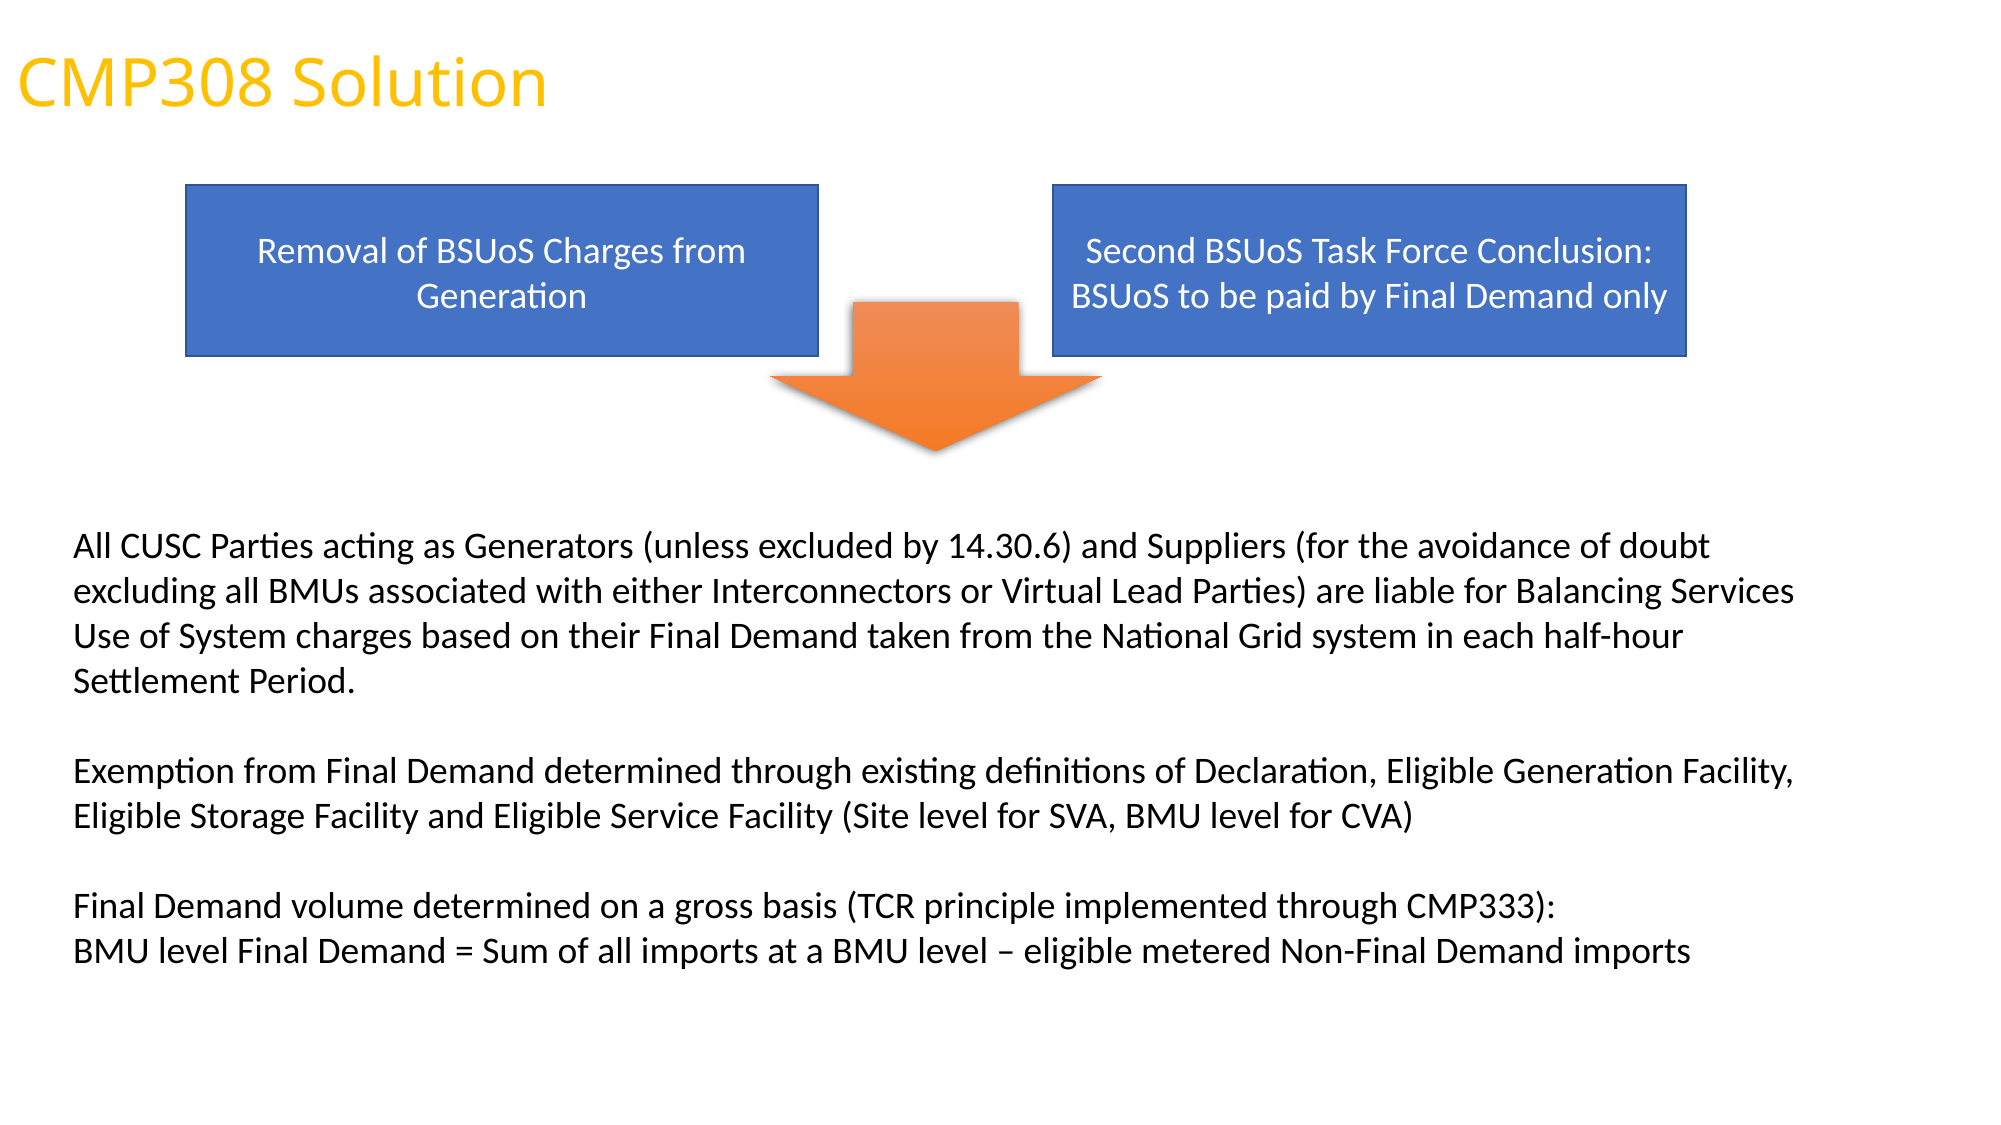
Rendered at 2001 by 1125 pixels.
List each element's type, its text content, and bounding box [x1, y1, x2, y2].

text_box CMP308 Solution [2, 31, 566, 127]
text_box Removal of BSUoS Charges from Generation [185, 184, 819, 357]
text_box All CUSC Parties acting as Generators (unless excluded by 14.30.6) and Suppliers (for the avoidance of doubt excluding all BMUs associated with either Interconnectors or Virtual Lead Parties) are liable for Balancing Services Use of System charges based on their Final Demand taken from the National Grid system in each half-hour Settlement Period. Exemption from Final Demand determined through existing definitions of Declaration, Eligible Generation Facility, Eligible Storage Facility and Eligible Service Facility (Site level for SVA, BMU level for CVA) Final Demand volume determined on a gross basis (TCR principle implemented through CMP333): BMU level Final Demand = Sum of all imports at a BMU level – eligible metered Non-Final Demand imports [58, 468, 1813, 979]
text_box [770, 301, 1102, 451]
text_box Second BSUoS Task Force Conclusion: BSUoS to be paid by Final Demand only [1052, 184, 1687, 357]
